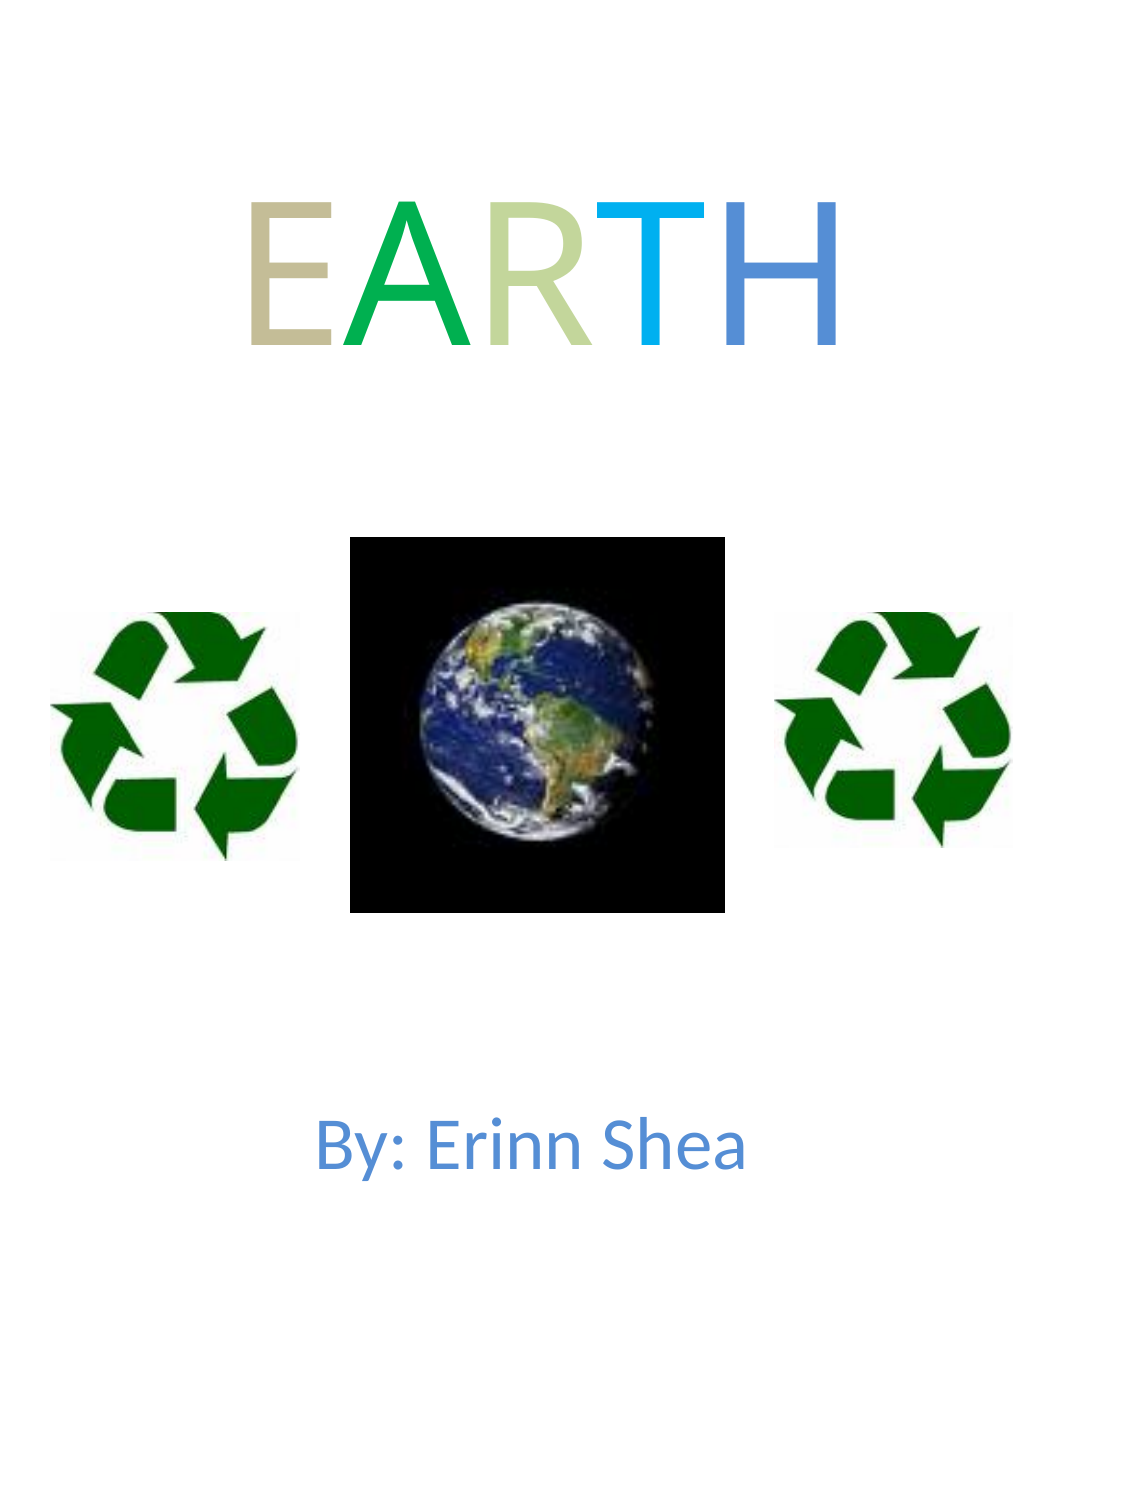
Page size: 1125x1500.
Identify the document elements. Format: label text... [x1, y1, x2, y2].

subtitle EARTH [150, 137, 938, 521]
text_box By: Erinn Shea [300, 1087, 1025, 1193]
picture [774, 612, 1013, 849]
picture [49, 612, 301, 861]
picture [349, 537, 726, 913]
